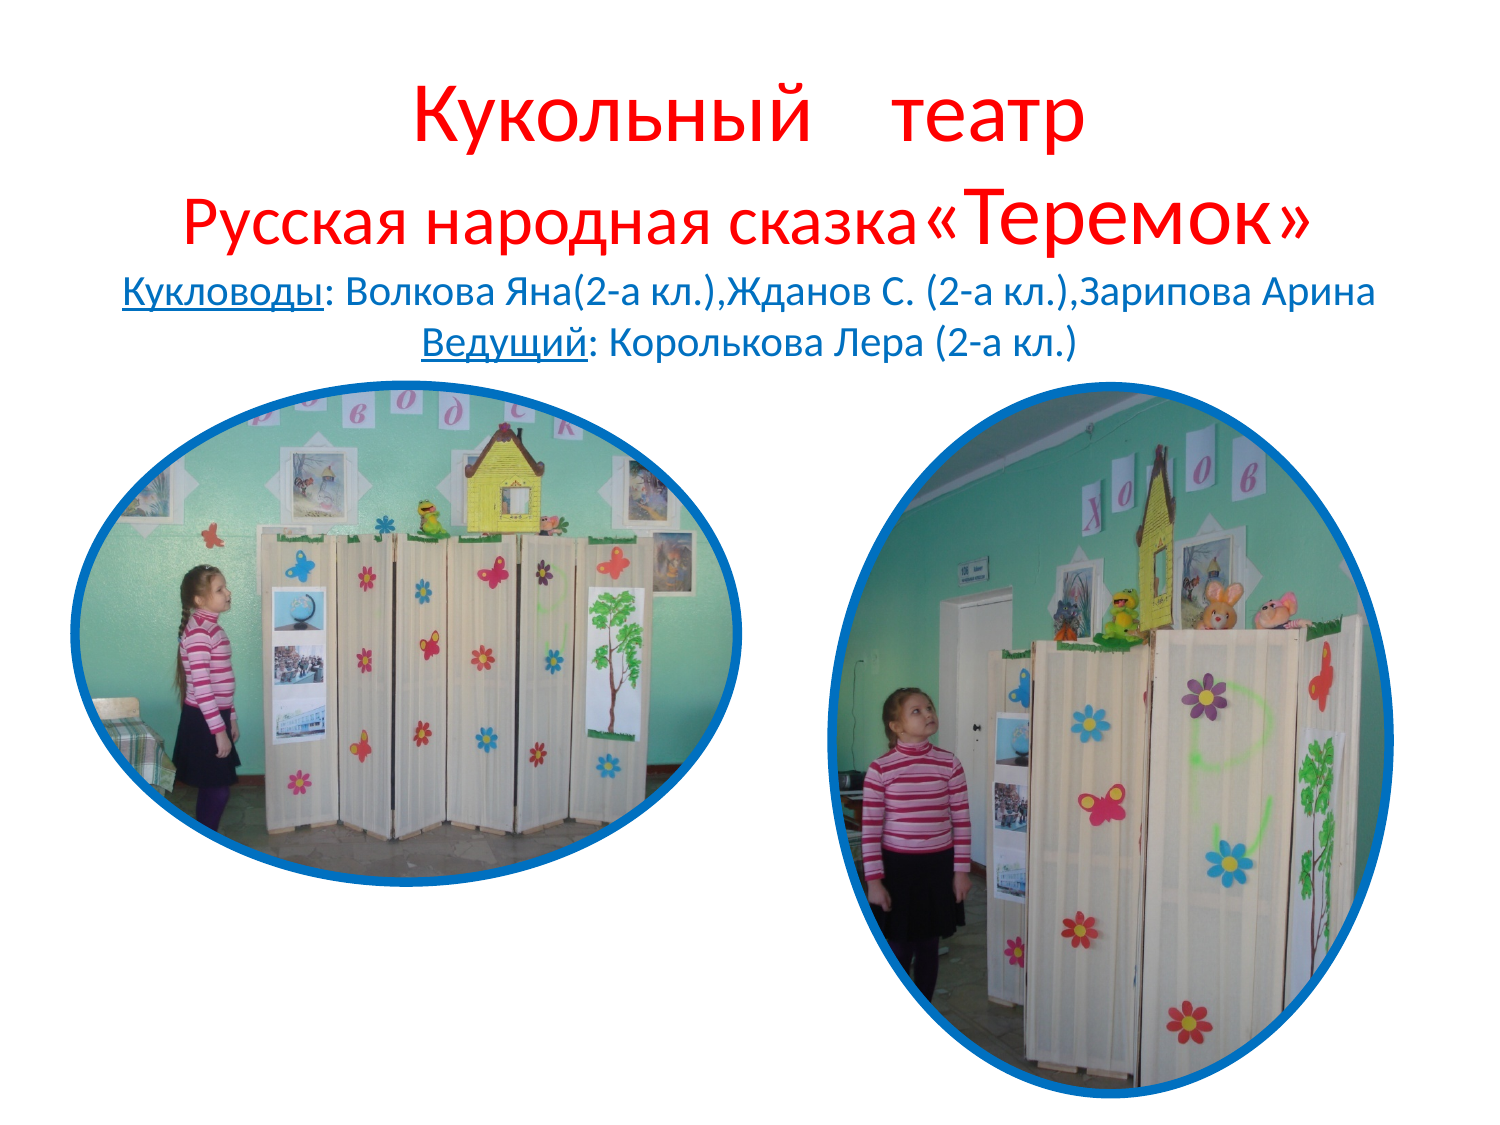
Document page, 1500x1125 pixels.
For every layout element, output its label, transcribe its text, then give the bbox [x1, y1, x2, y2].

title Кукольный театр Русская народная сказка«Теремок» Кукловоды: Волкова Яна(2-а кл.),Жданов С. (2-а кл.),Зарипова Арина Ведущий: Королькова Лера (2-а кл.) [75, 45, 1425, 375]
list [831, 386, 1390, 1094]
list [74, 384, 738, 883]
